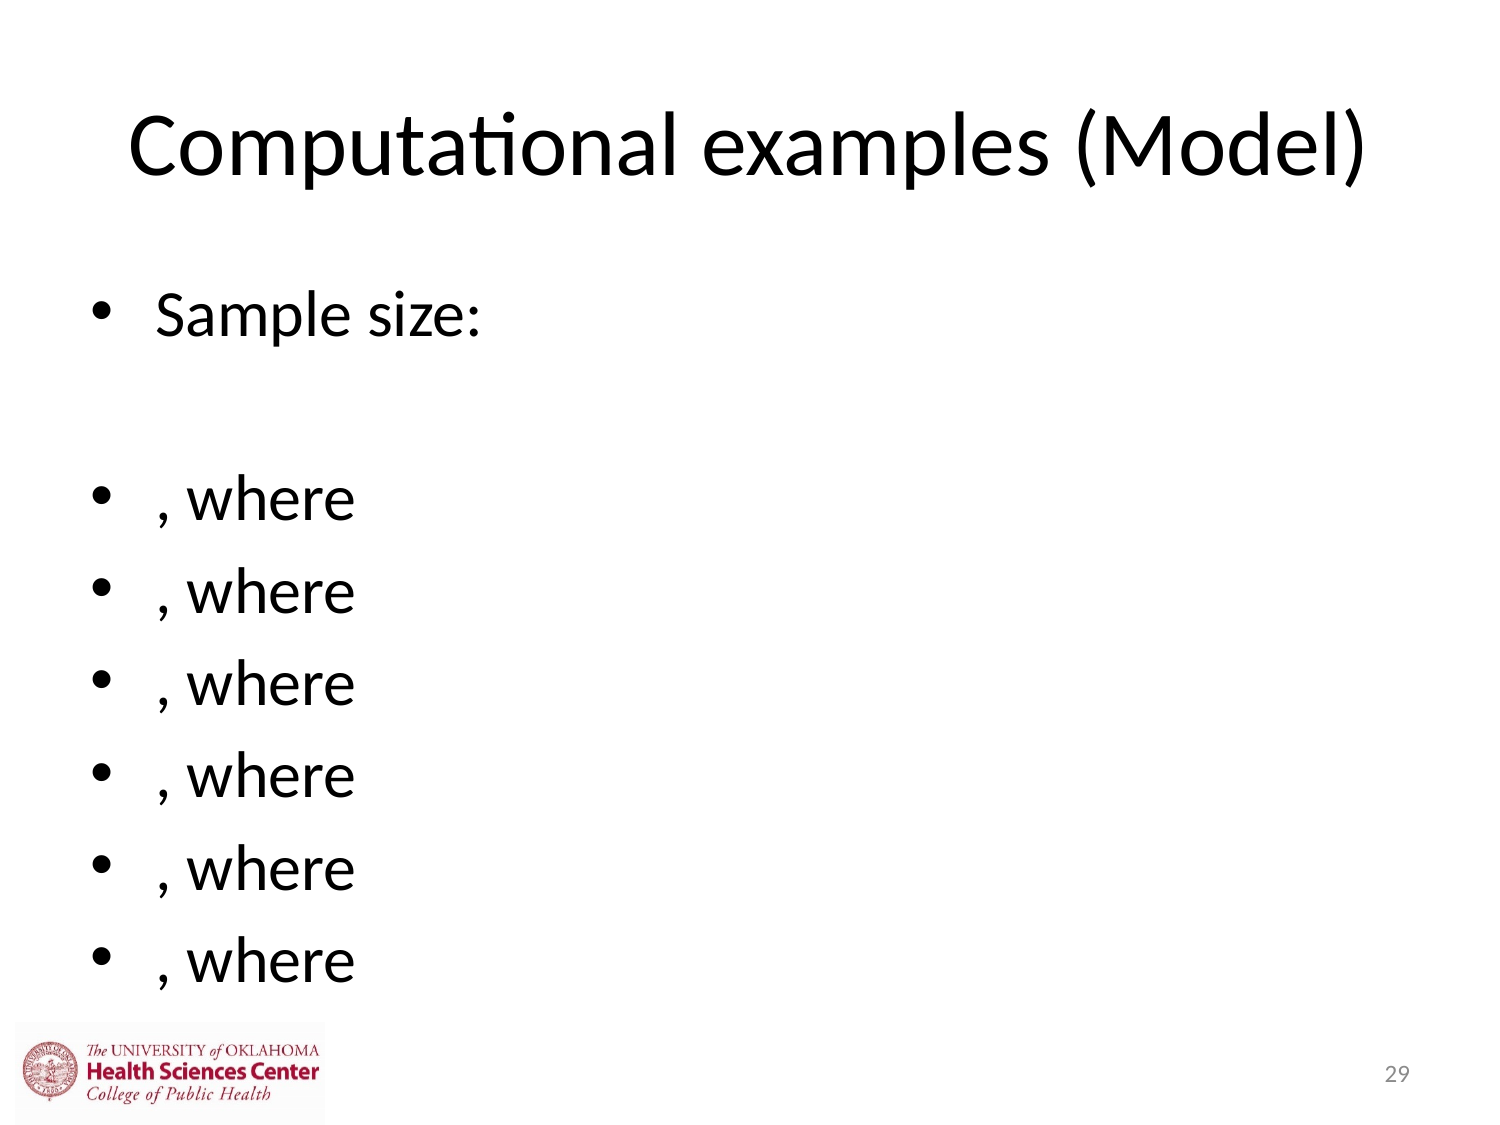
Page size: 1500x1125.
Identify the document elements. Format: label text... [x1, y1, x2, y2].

slide_number 29 [1074, 1042, 1425, 1103]
picture [15, 1022, 325, 1125]
title Computational examples (Model) [75, 45, 1425, 233]
